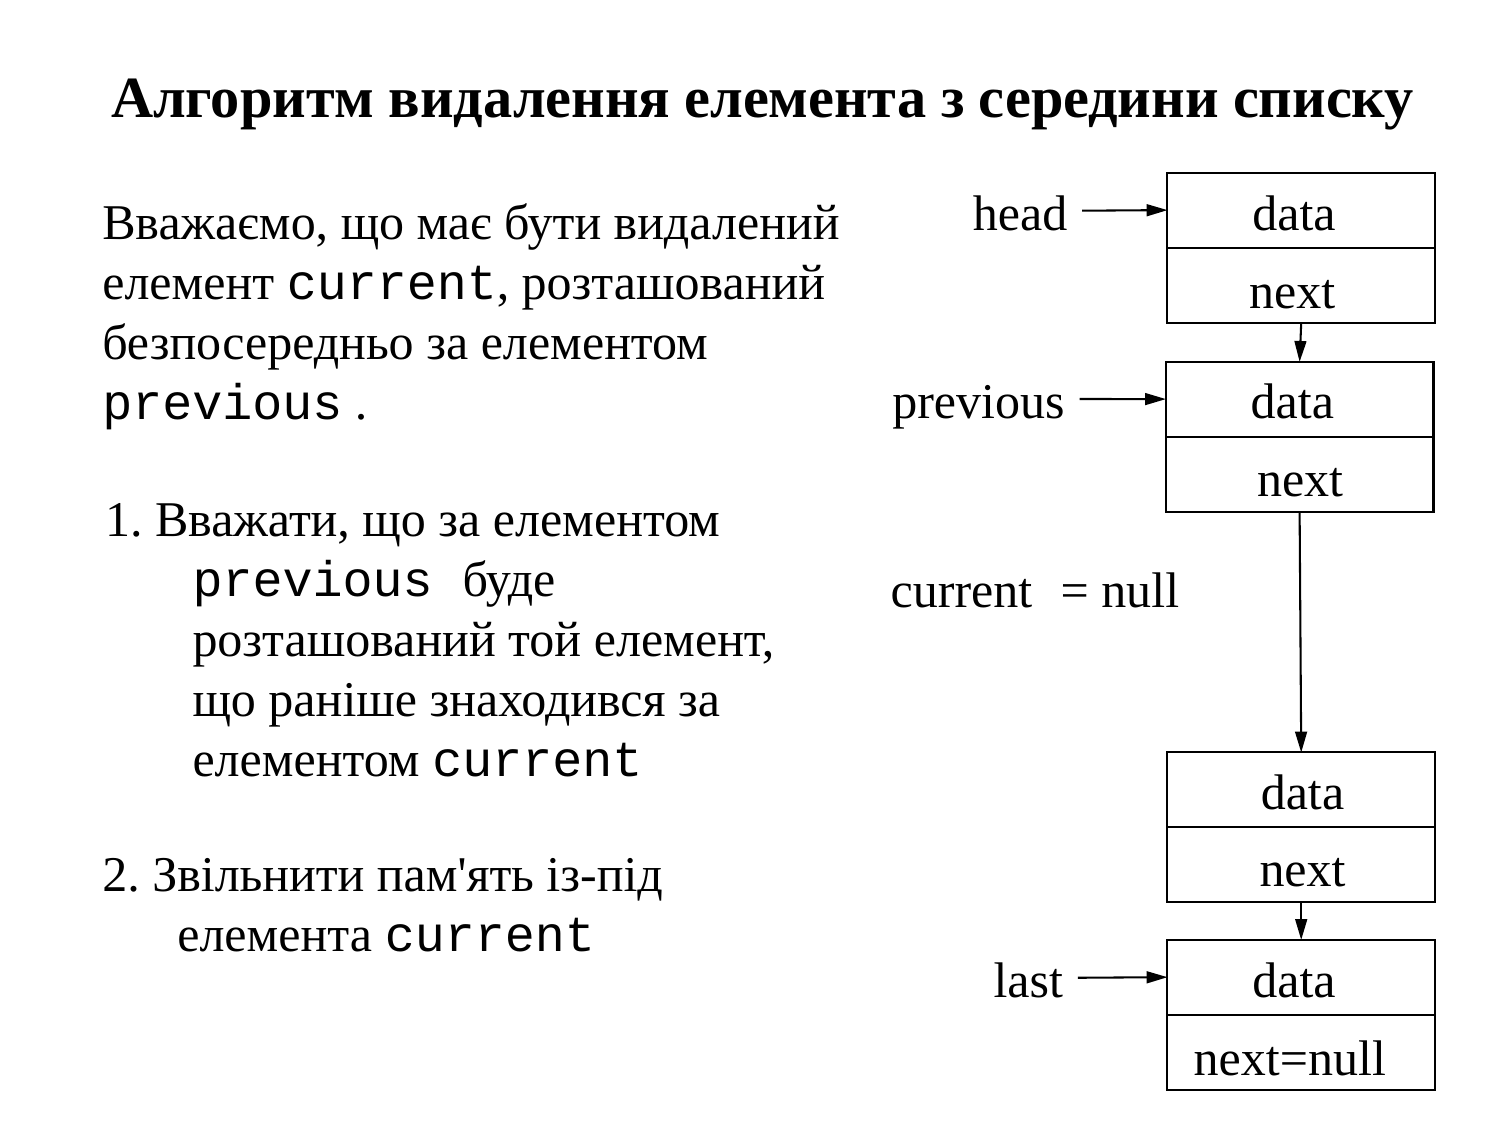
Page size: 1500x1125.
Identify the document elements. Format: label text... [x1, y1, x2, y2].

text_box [874, 172, 1436, 1095]
text_box 2. Звільнити пам'ять із-під елемента current [12, 834, 869, 969]
title Алгоритм видалення елемента з середини списку [49, 37, 1476, 151]
list 1. Вважати, що за елементом previous буде розташований той елемент, що раніше знаходився за елементом current [0, 478, 857, 790]
text_box Вважаємо, що має бути видалений елемент current, розташований безпосередньо за елементом previous . [87, 182, 869, 437]
